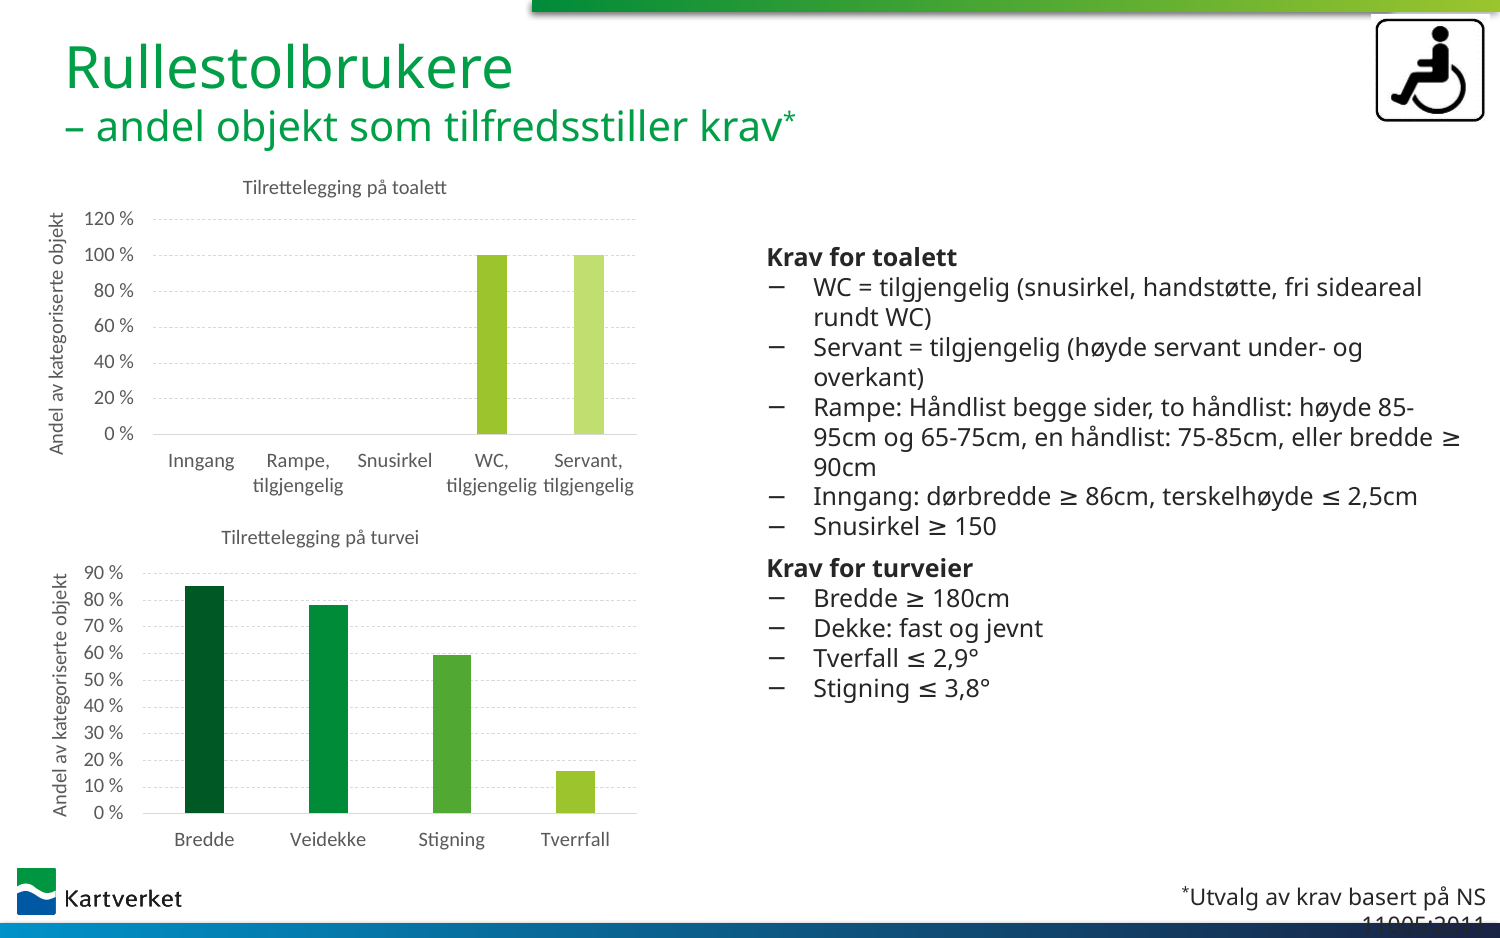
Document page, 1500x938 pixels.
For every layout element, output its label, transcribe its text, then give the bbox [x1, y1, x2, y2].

text_box Krav for toalett WC = tilgjengelig (snusirkel, handstøtte, fri sideareal rundt WC) Servant = tilgjengelig (høyde servant under- og overkant) Rampe: Håndlist begge sider, to håndlist: høyde 85-95cm og 65-75cm, en håndlist: 75-85cm, eller bredde ≥ 90cm Inngang: dørbredde ≥ 86cm, terskelhøyde ≤ 2,5cm Snusirkel ≥ 150 [751, 234, 1483, 545]
picture [41, 520, 650, 859]
text_box Rullestolbrukere – andel objekt som tilfredsstiller krav* [49, 14, 1431, 158]
text_box Krav for turveier Bredde ≥ 180cm Dekke: fast og jevnt Tverfall ≤ 2,9° Stigning ≤ 3,8° [751, 545, 1483, 710]
picture [41, 166, 650, 505]
text_box *Utvalg av krav basert på NS 11005:2011 [1068, 873, 1500, 938]
picture [1371, 13, 1491, 127]
